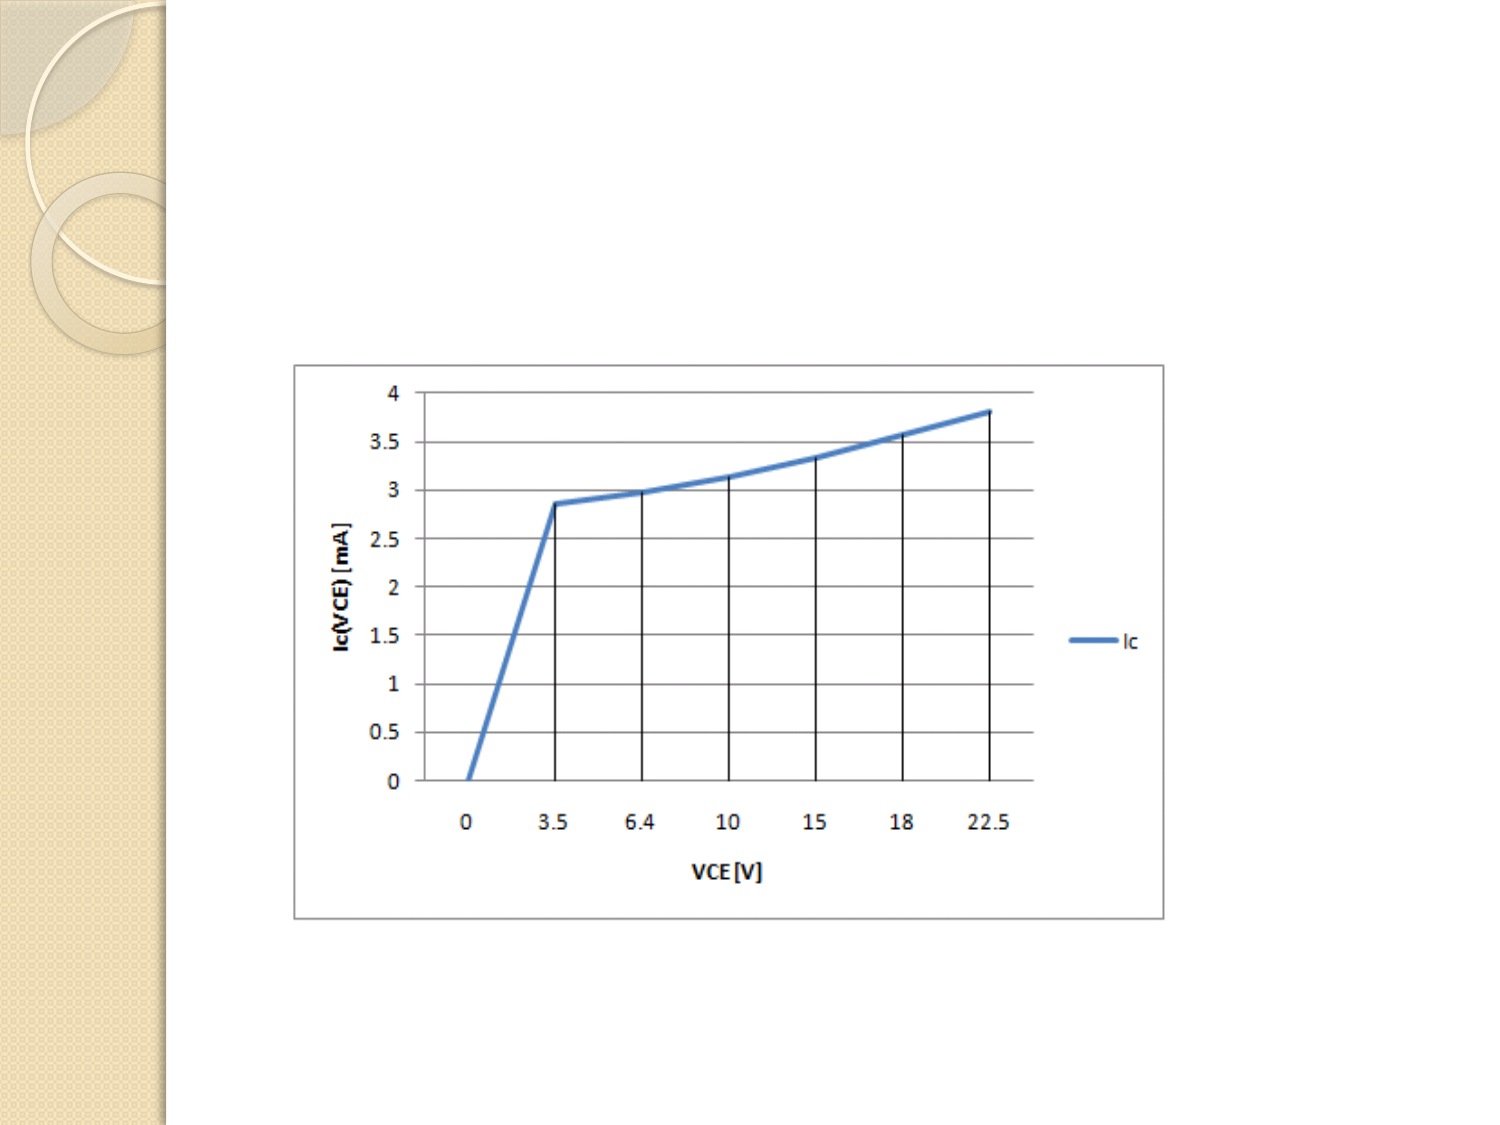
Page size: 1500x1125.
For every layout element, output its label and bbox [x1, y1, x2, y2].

list [292, 363, 1173, 927]
